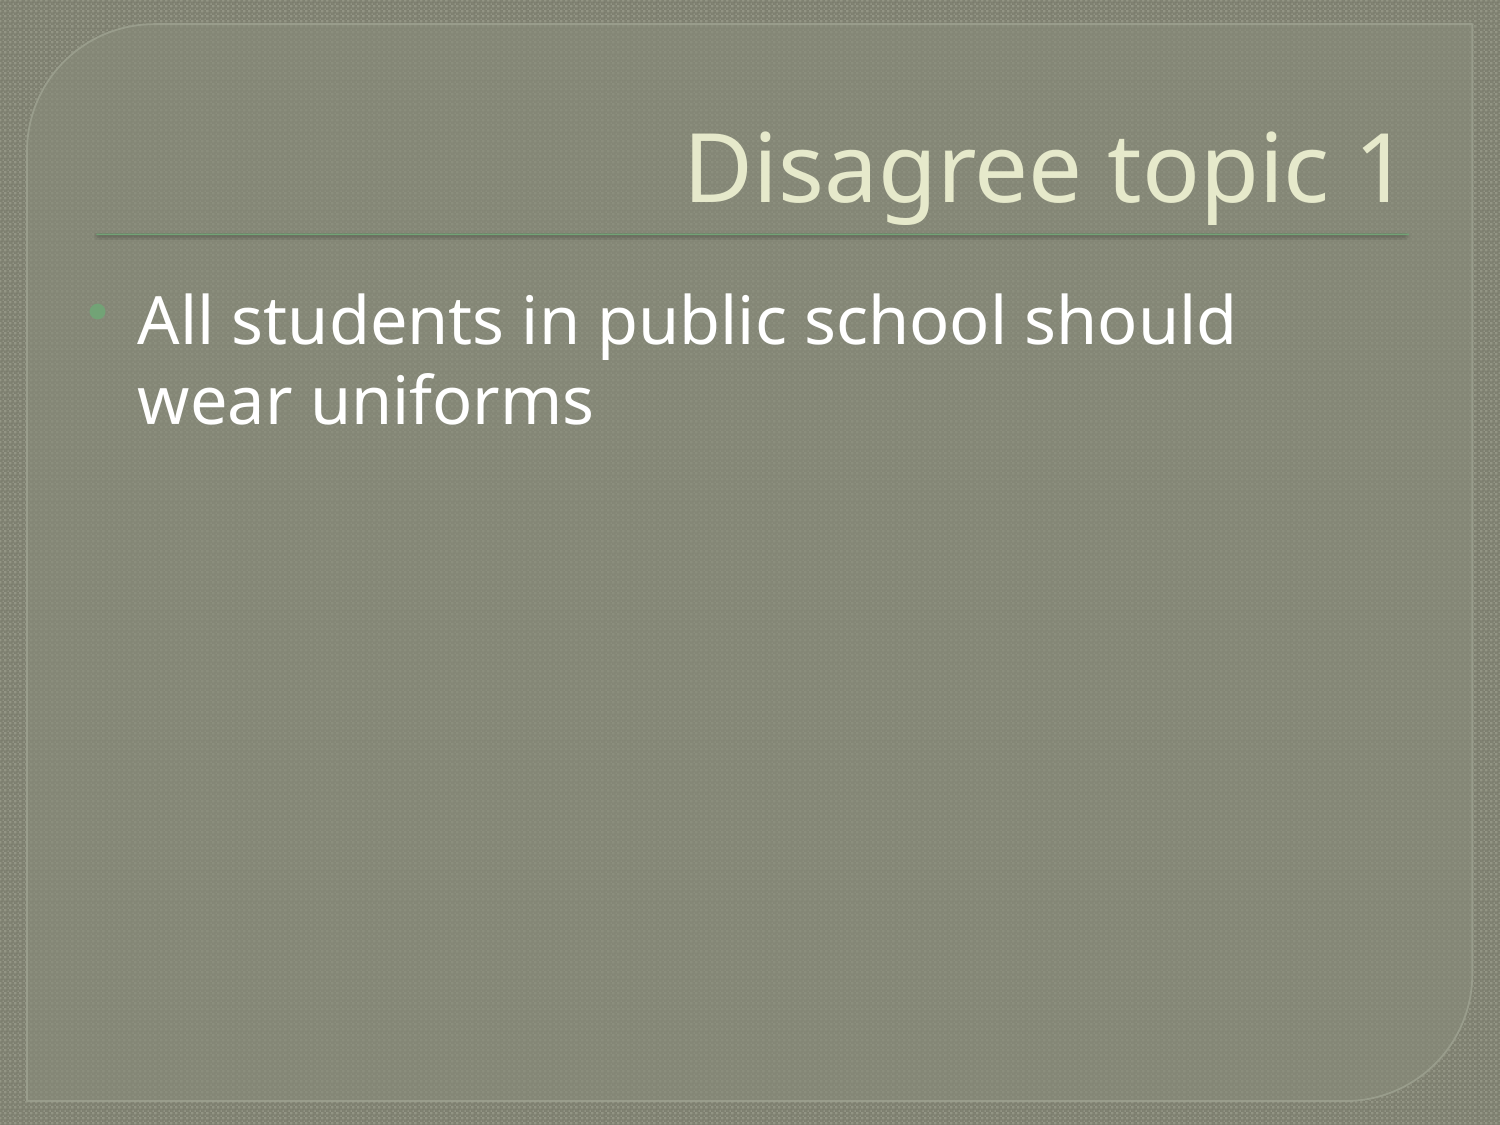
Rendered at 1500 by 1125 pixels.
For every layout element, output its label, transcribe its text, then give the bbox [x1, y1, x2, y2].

title Disagree topic 1 [75, 41, 1425, 230]
list All students in public school should wear uniforms [75, 270, 1425, 1013]
